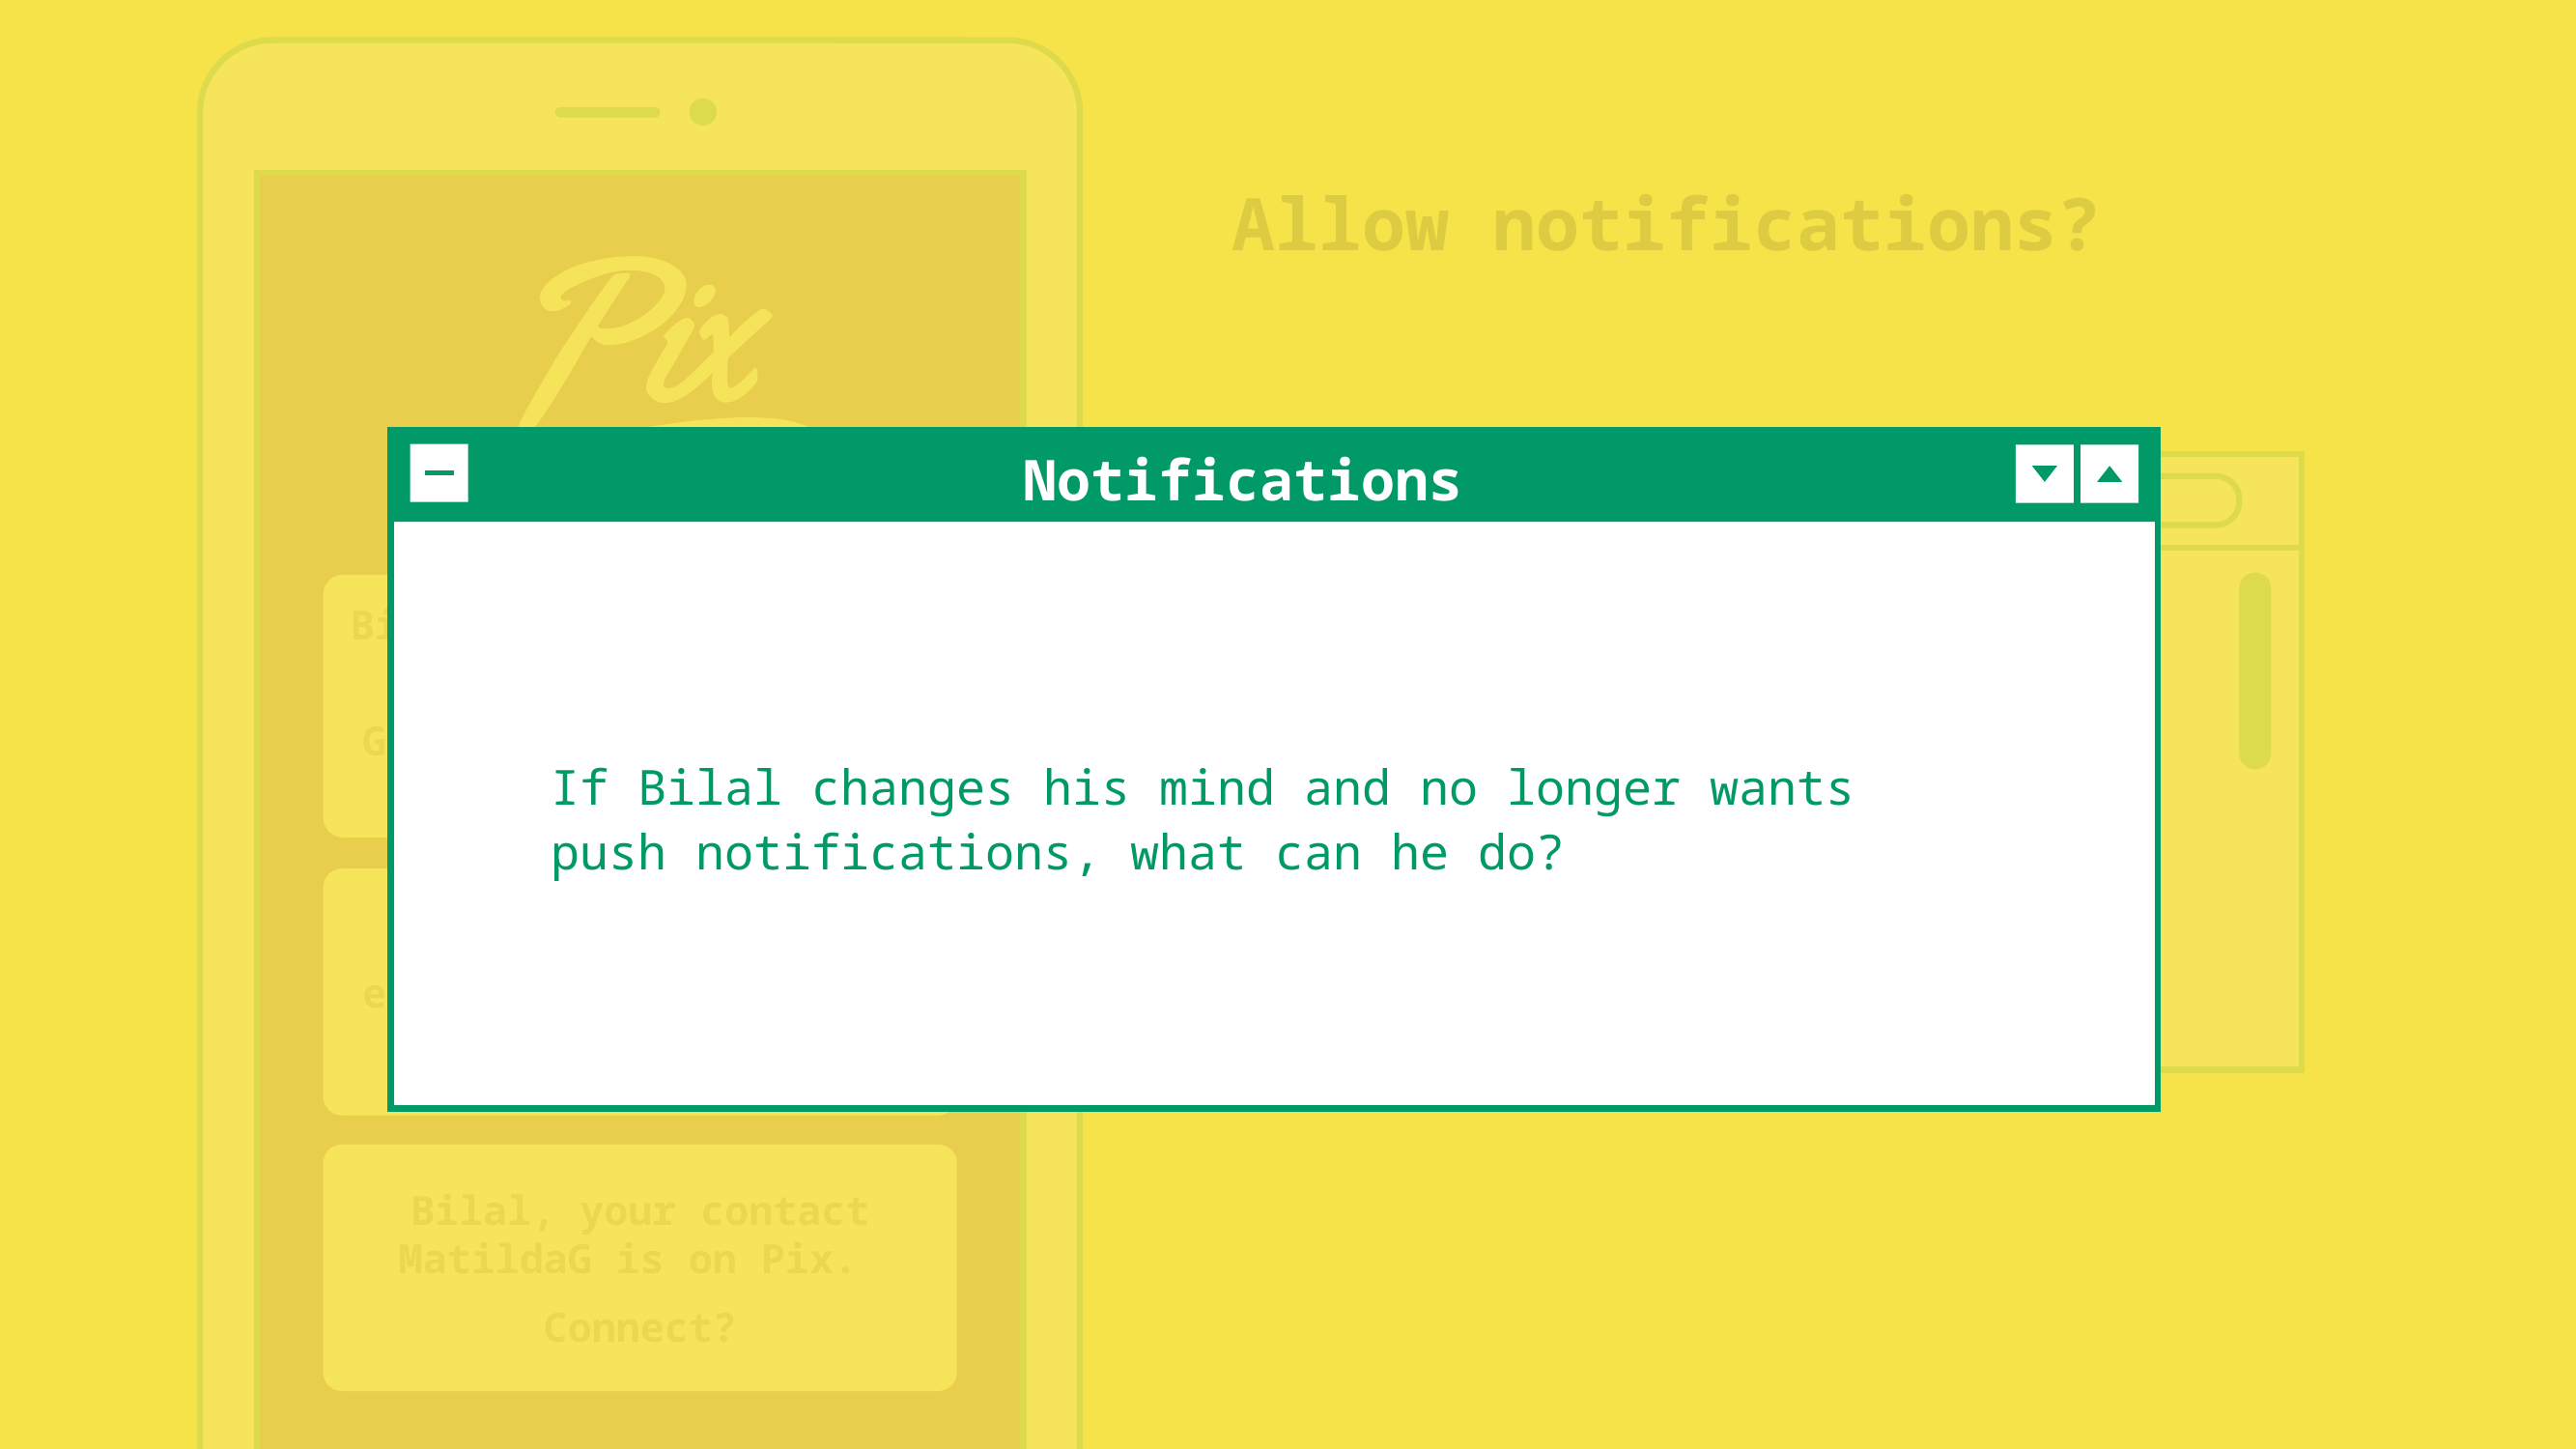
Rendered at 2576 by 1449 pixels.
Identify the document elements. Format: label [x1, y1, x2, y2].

text_box [390, 430, 2159, 1109]
text_box [0, 0, 2576, 1449]
text_box [200, 40, 2389, 1449]
